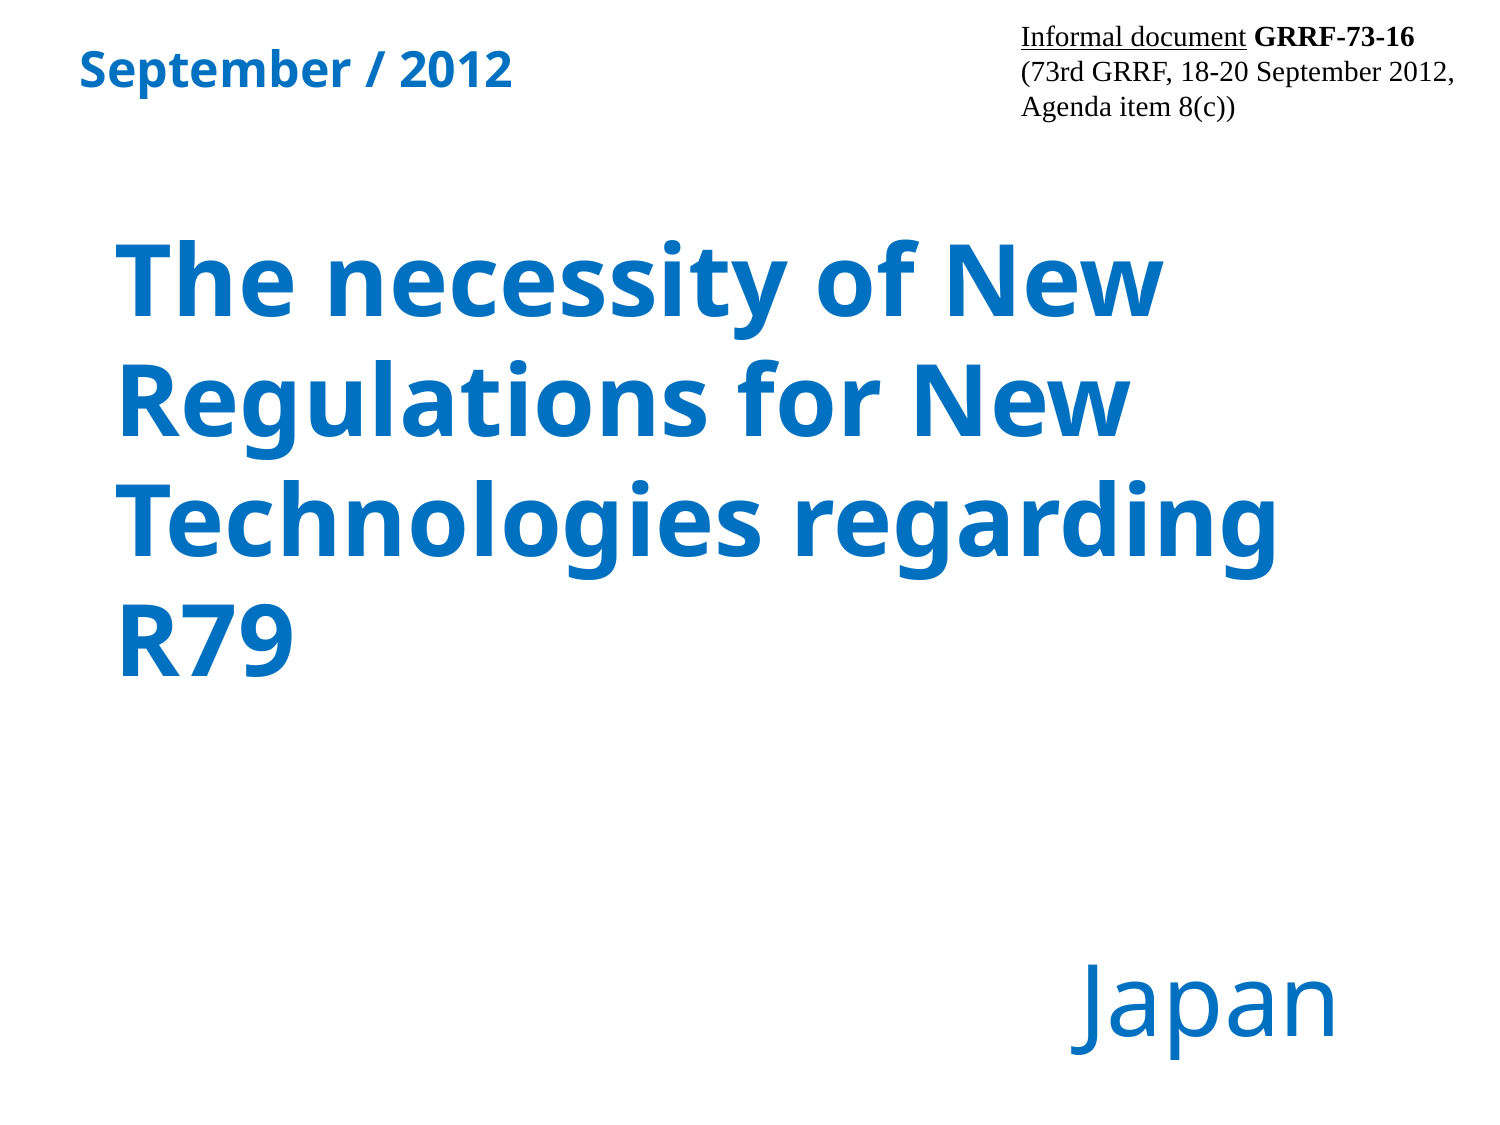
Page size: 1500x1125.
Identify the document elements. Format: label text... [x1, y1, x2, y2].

text_box Informal document GRRF-73-16 (73rd GRRF, 18-20 September 2012, Agenda item 8(c)) [1006, 14, 1485, 126]
text_box Japan [986, 928, 1436, 1064]
text_box The necessity of New Regulations for New Technologies regarding R79 [100, 209, 1453, 704]
text_box September / 2012 [64, 29, 579, 105]
